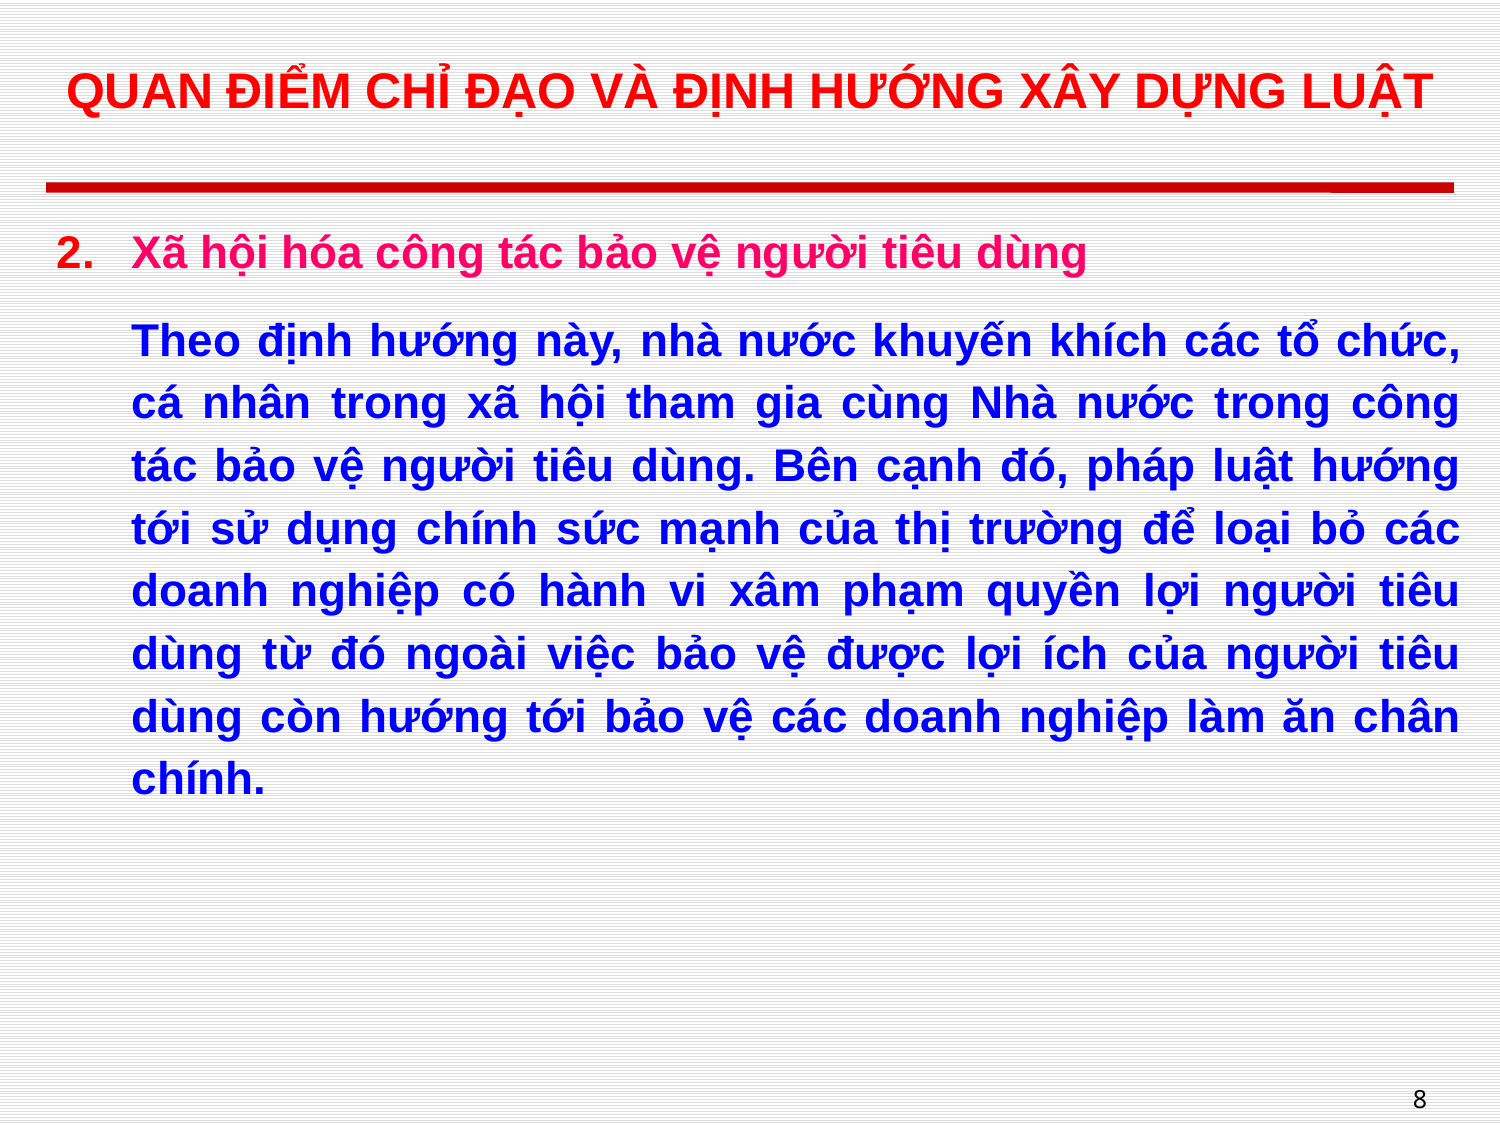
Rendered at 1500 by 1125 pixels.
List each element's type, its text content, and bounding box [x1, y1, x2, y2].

title QUAN ĐIỂM CHỈ ĐẠO VÀ ĐỊNH HƯỚNG XÂY DỰNG LUẬT [38, 24, 1463, 150]
text_box Xã hội hóa công tác bảo vệ người tiêu dùng Theo định hướng này, nhà nước khuyến khích các tổ chức, cá nhân trong xã hội tham gia cùng Nhà nước trong công tác bảo vệ người tiêu dùng. Bên cạnh đó, pháp luật hướng tới sử dụng chính sức mạnh của thị trường để loại bỏ các doanh nghiệp có hành vi xâm phạm quyền lợi người tiêu dùng từ đó ngoài việc bảo vệ được lợi ích của người tiêu dùng còn hướng tới bảo vệ các doanh nghiệp làm ăn chân chính. [23, 199, 1477, 1088]
